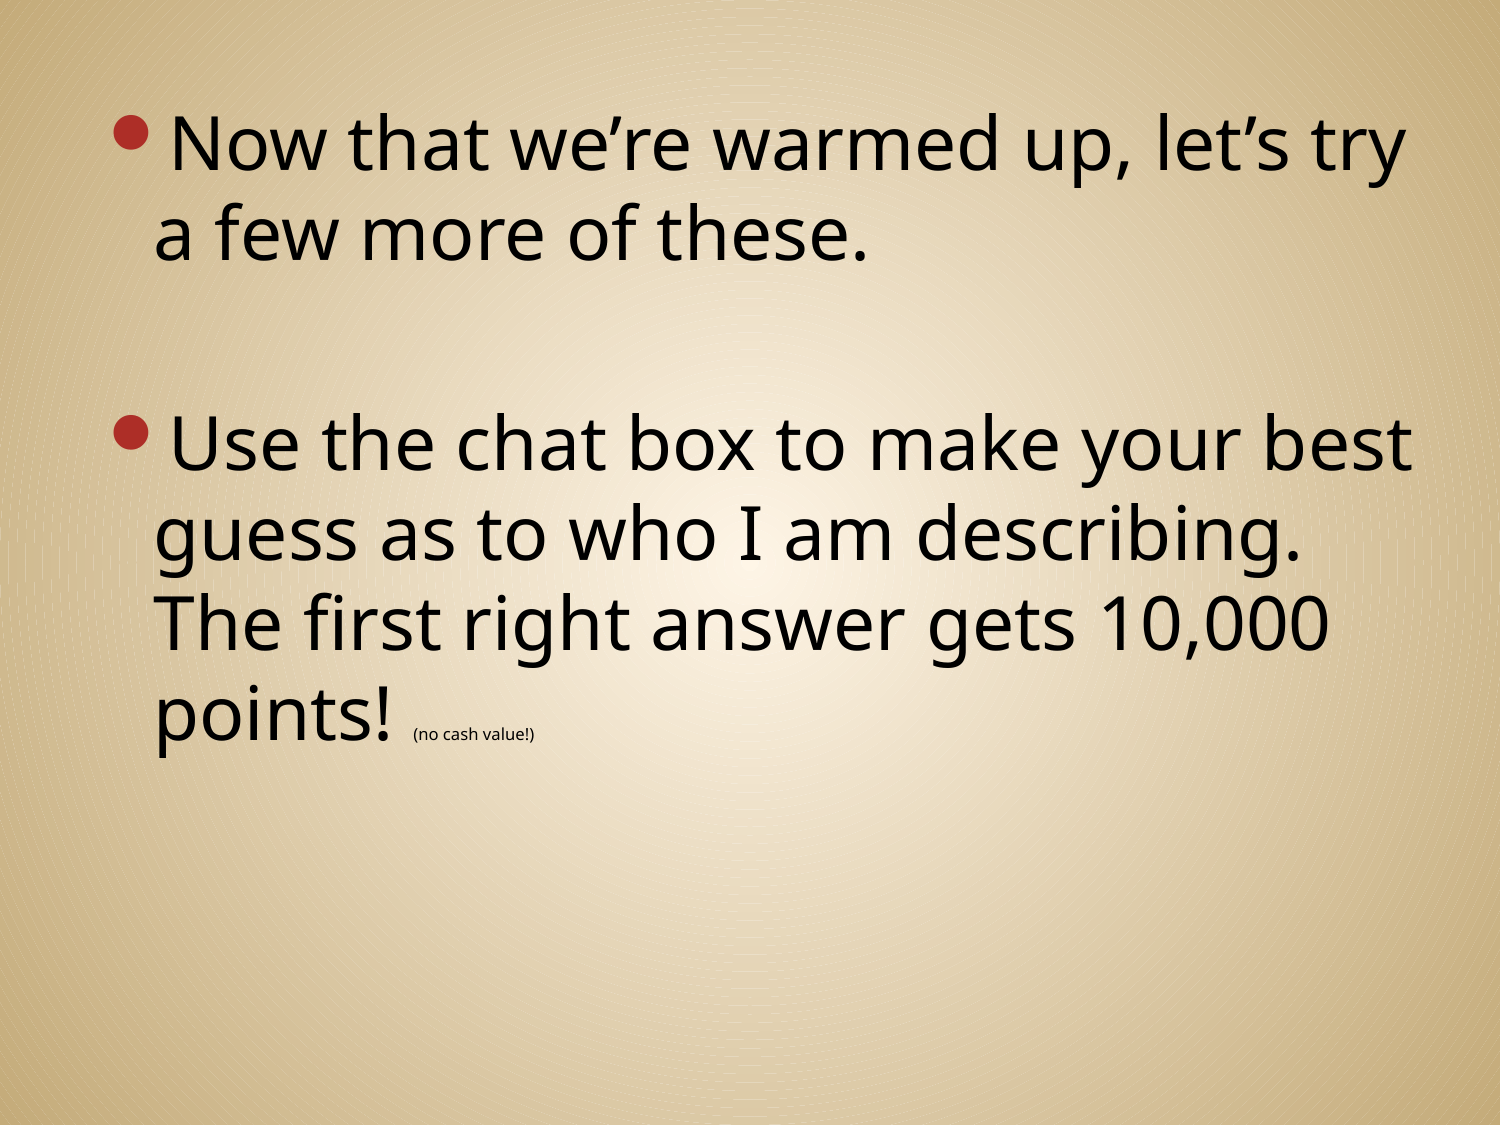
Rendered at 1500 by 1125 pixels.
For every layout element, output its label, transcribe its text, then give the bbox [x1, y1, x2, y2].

list Now that we’re warmed up, let’s try a few more of these. Use the chat box to make your best guess as to who I am describing. The first right answer gets 10,000 points! (no cash value!) [74, 87, 1426, 1006]
